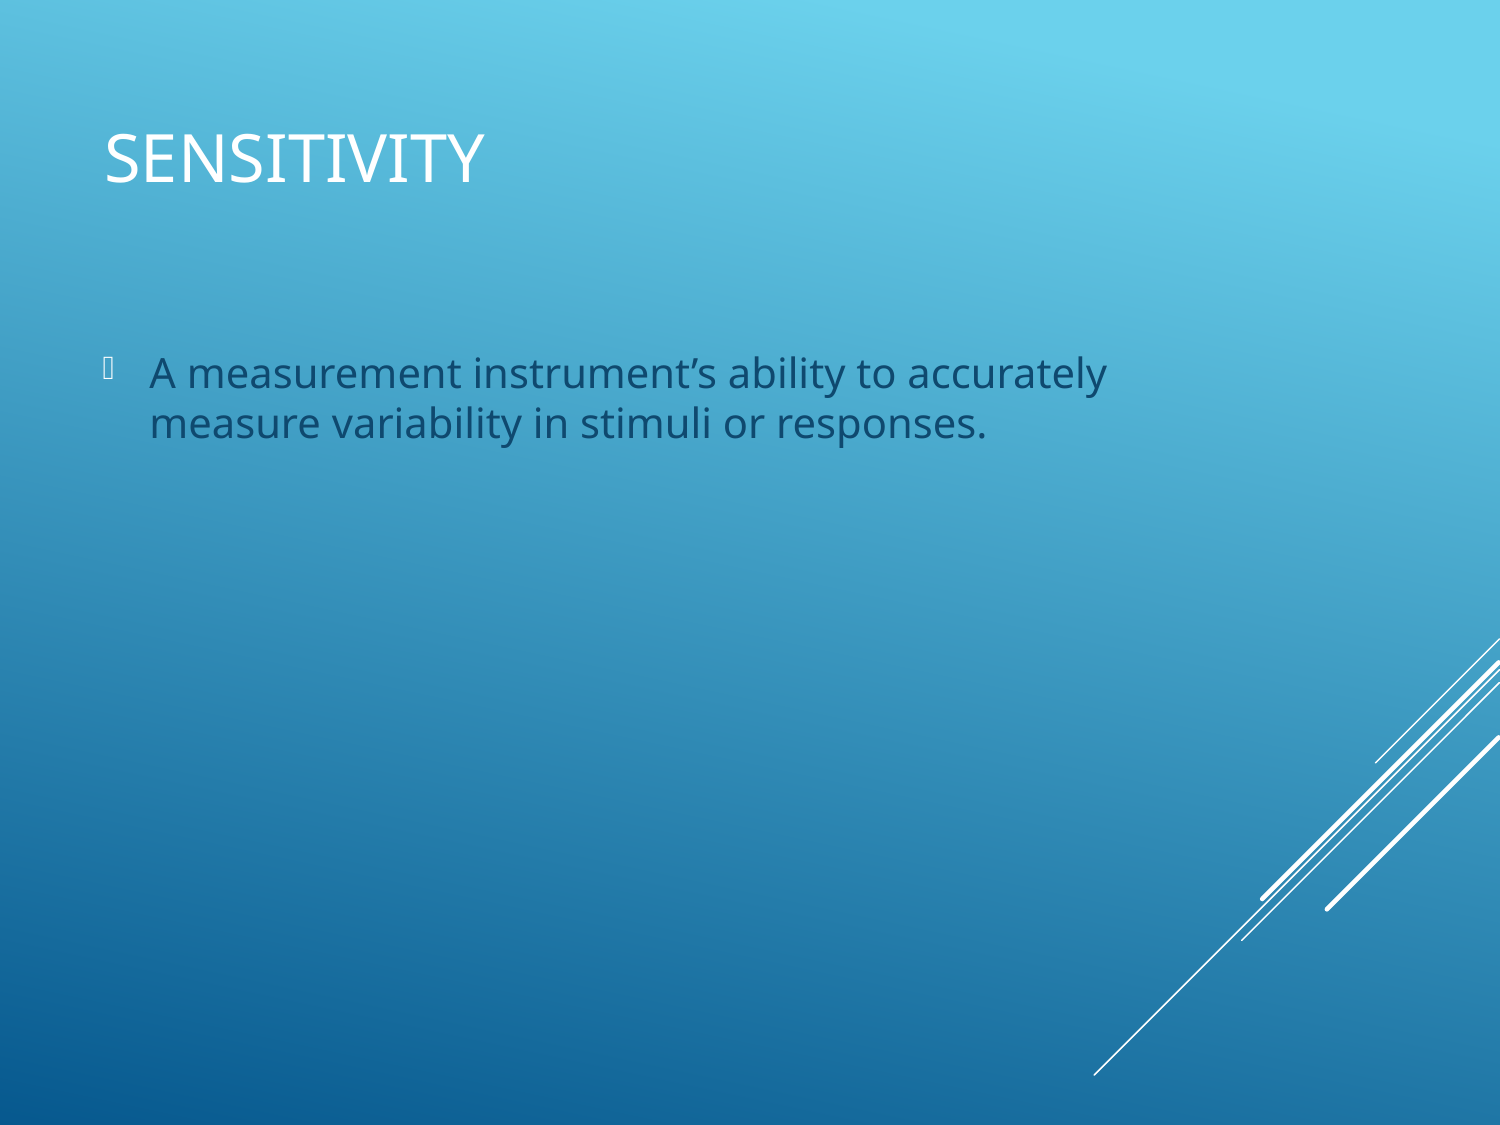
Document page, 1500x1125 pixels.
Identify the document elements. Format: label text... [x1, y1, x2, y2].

list A measurement instrument’s ability to accurately measure variability in stimuli or responses. [87, 87, 1163, 706]
title Sensitivity [89, 30, 1165, 281]
